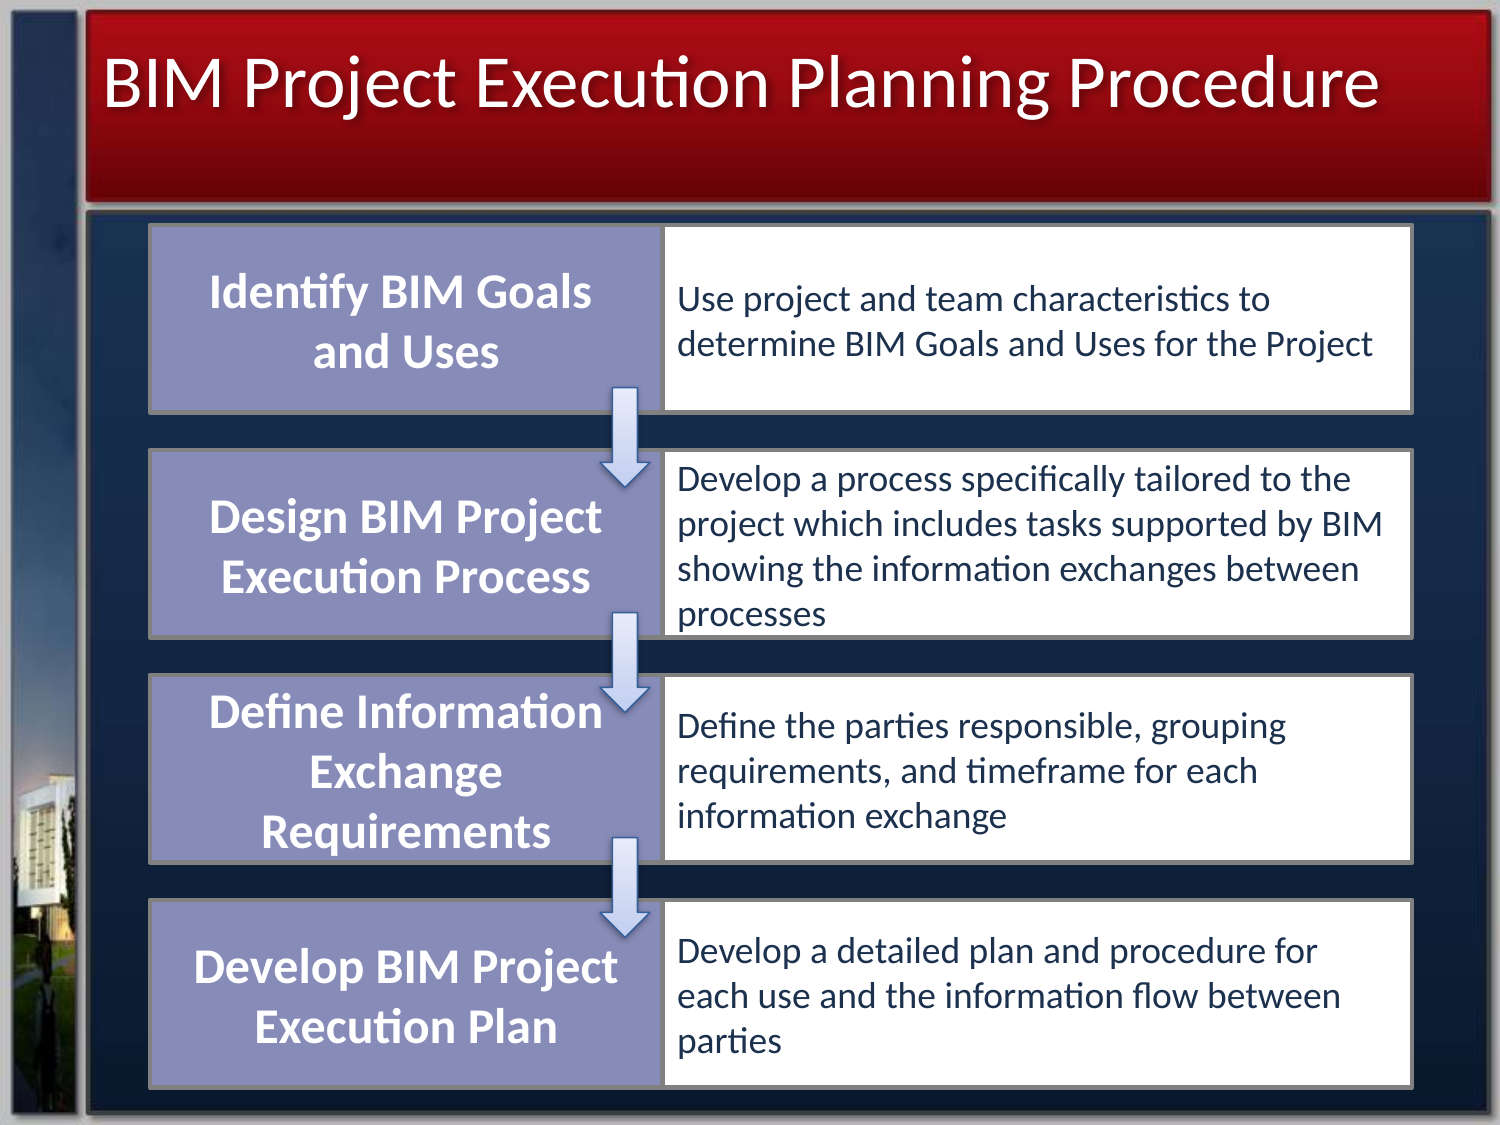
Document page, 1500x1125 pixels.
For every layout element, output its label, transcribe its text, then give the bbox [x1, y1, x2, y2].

text_box Define Information Exchange Requirements [148, 673, 660, 865]
text_box [599, 386, 651, 489]
text_box Develop a detailed plan and procedure for each use and the information flow between parties [660, 898, 1414, 1090]
text_box Develop a process specifically tailored to the project which includes tasks supported by BIM showing the information exchanges between processes [660, 448, 1414, 640]
text_box [599, 611, 651, 714]
text_box Define the parties responsible, grouping requirements, and timeframe for each information exchange [660, 673, 1414, 865]
text_box Identify BIM Goals and Uses [148, 223, 660, 415]
text_box Use project and team characteristics to determine BIM Goals and Uses for the Project [660, 223, 1414, 415]
text_box [599, 836, 651, 939]
text_box Design BIM Project Execution Process [148, 448, 660, 640]
picture [0, 0, 1500, 1125]
text_box Develop BIM Project Execution Plan [148, 898, 660, 1090]
text_box BIM Project Execution Planning Procedure [87, 24, 1450, 130]
